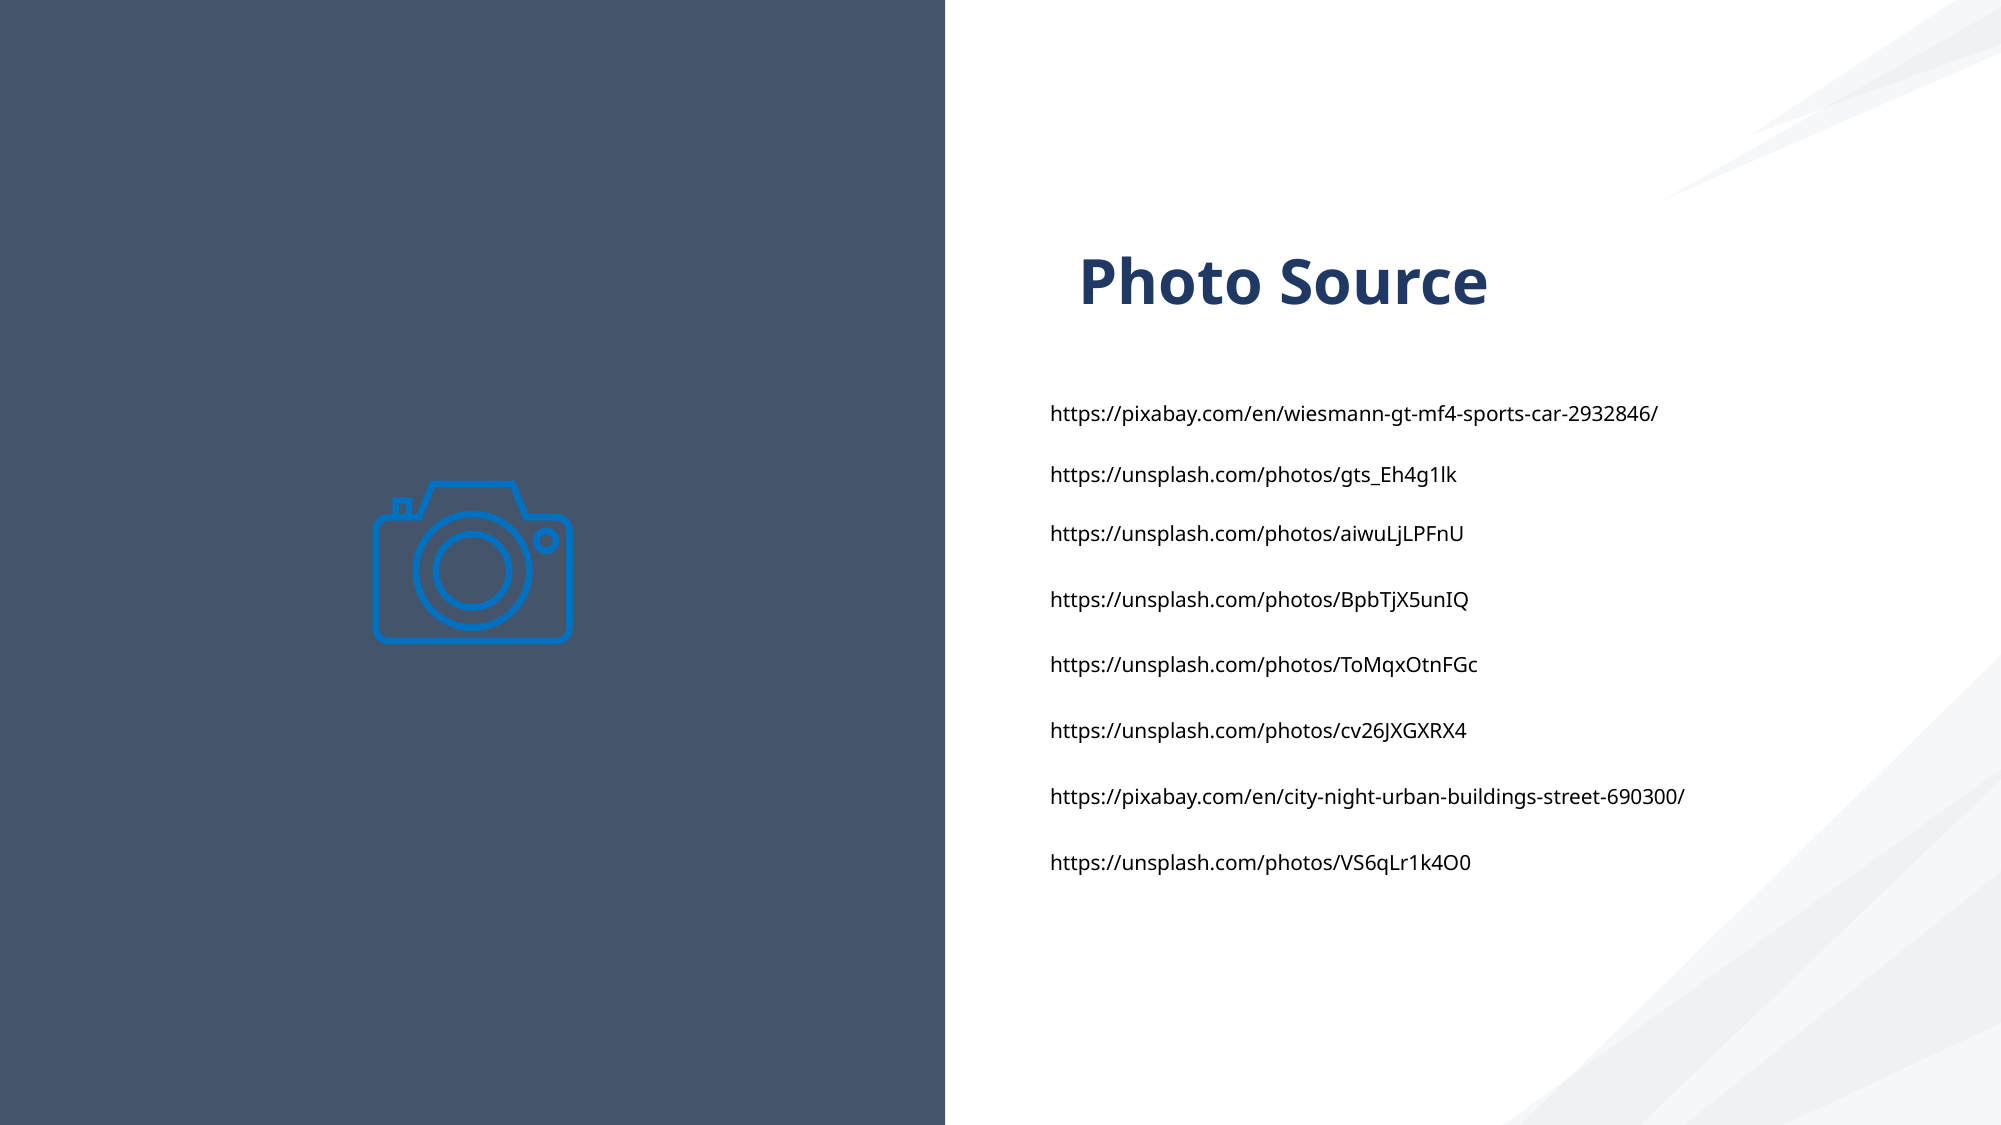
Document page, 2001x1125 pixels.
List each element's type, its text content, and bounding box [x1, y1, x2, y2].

text_box [0, 0, 946, 1125]
text_box https://pixabay.com/en/city-night-urban-buildings-street-690300/ [1035, 776, 1898, 817]
text_box https://unsplash.com/photos/aiwuLjLPFnU [1035, 512, 1896, 554]
text_box https://unsplash.com/photos/BpbTjX5unIQ [1035, 578, 1898, 620]
list https://pixabay.com/en/wiesmann-gt-mf4-sports-car-2932846/ [1035, 396, 1898, 451]
text_box https://unsplash.com/photos/VS6qLr1k4O0 [1035, 842, 1898, 883]
text_box https://unsplash.com/photos/gts_Eh4g1lk [1035, 457, 1898, 517]
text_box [372, 480, 573, 645]
title Photo Source [1035, 216, 1534, 353]
text_box https://unsplash.com/photos/cv26JXGXRX4 [1035, 710, 1898, 751]
text_box https://unsplash.com/photos/ToMqxOtnFGc [1035, 644, 1898, 685]
